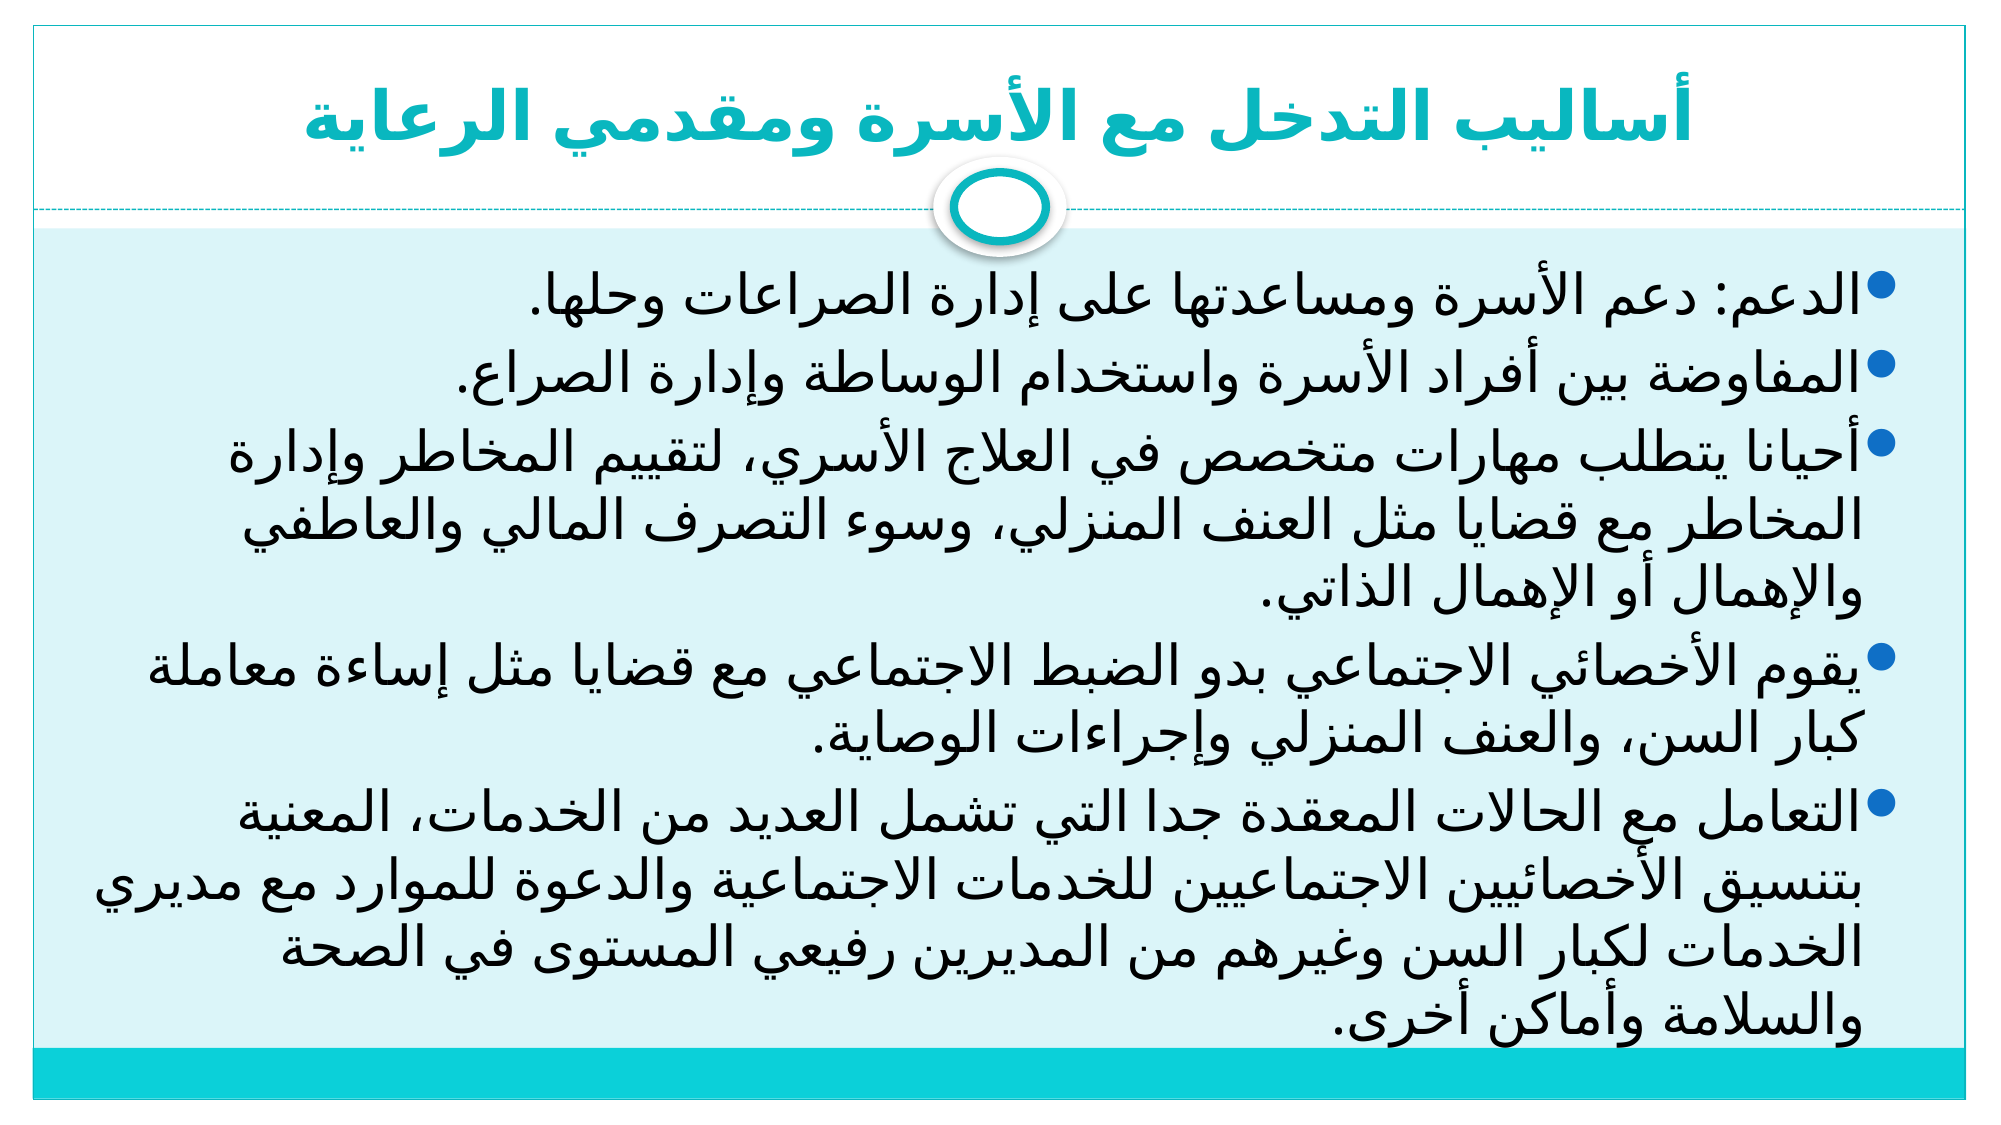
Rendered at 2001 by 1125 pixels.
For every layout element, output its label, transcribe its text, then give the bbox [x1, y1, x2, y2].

list الدعم: دعم الأسرة ومساعدتها على إدارة الصراعات وحلها. المفاوضة بين أفراد الأسرة واستخدام الوساطة وإدارة الصراع. أحيانا يتطلب مهارات متخصص في العلاج الأسري، لتقييم المخاطر وإدارة المخاطر مع قضايا مثل العنف المنزلي، وسوء التصرف المالي والعاطفي والإهمال أو الإهمال الذاتي. يقوم الأخصائي الاجتماعي بدو الضبط الاجتماعي مع قضايا مثل إساءة معاملة كبار السن، والعنف المنزلي وإجراءات الوصاية. التعامل مع الحالات المعقدة جدا التي تشمل العديد من الخدمات، المعنية بتنسيق الأخصائيين الاجتماعيين للخدمات الاجتماعية والدعوة للموارد مع مديري الخدمات لكبار السن وغيرهم من المديرين رفيعي المستوى في الصحة والسلامة وأماكن أخرى. [66, 250, 1926, 1001]
title أساليب التدخل مع الأسرة ومقدمي الرعاية [66, 37, 1933, 162]
